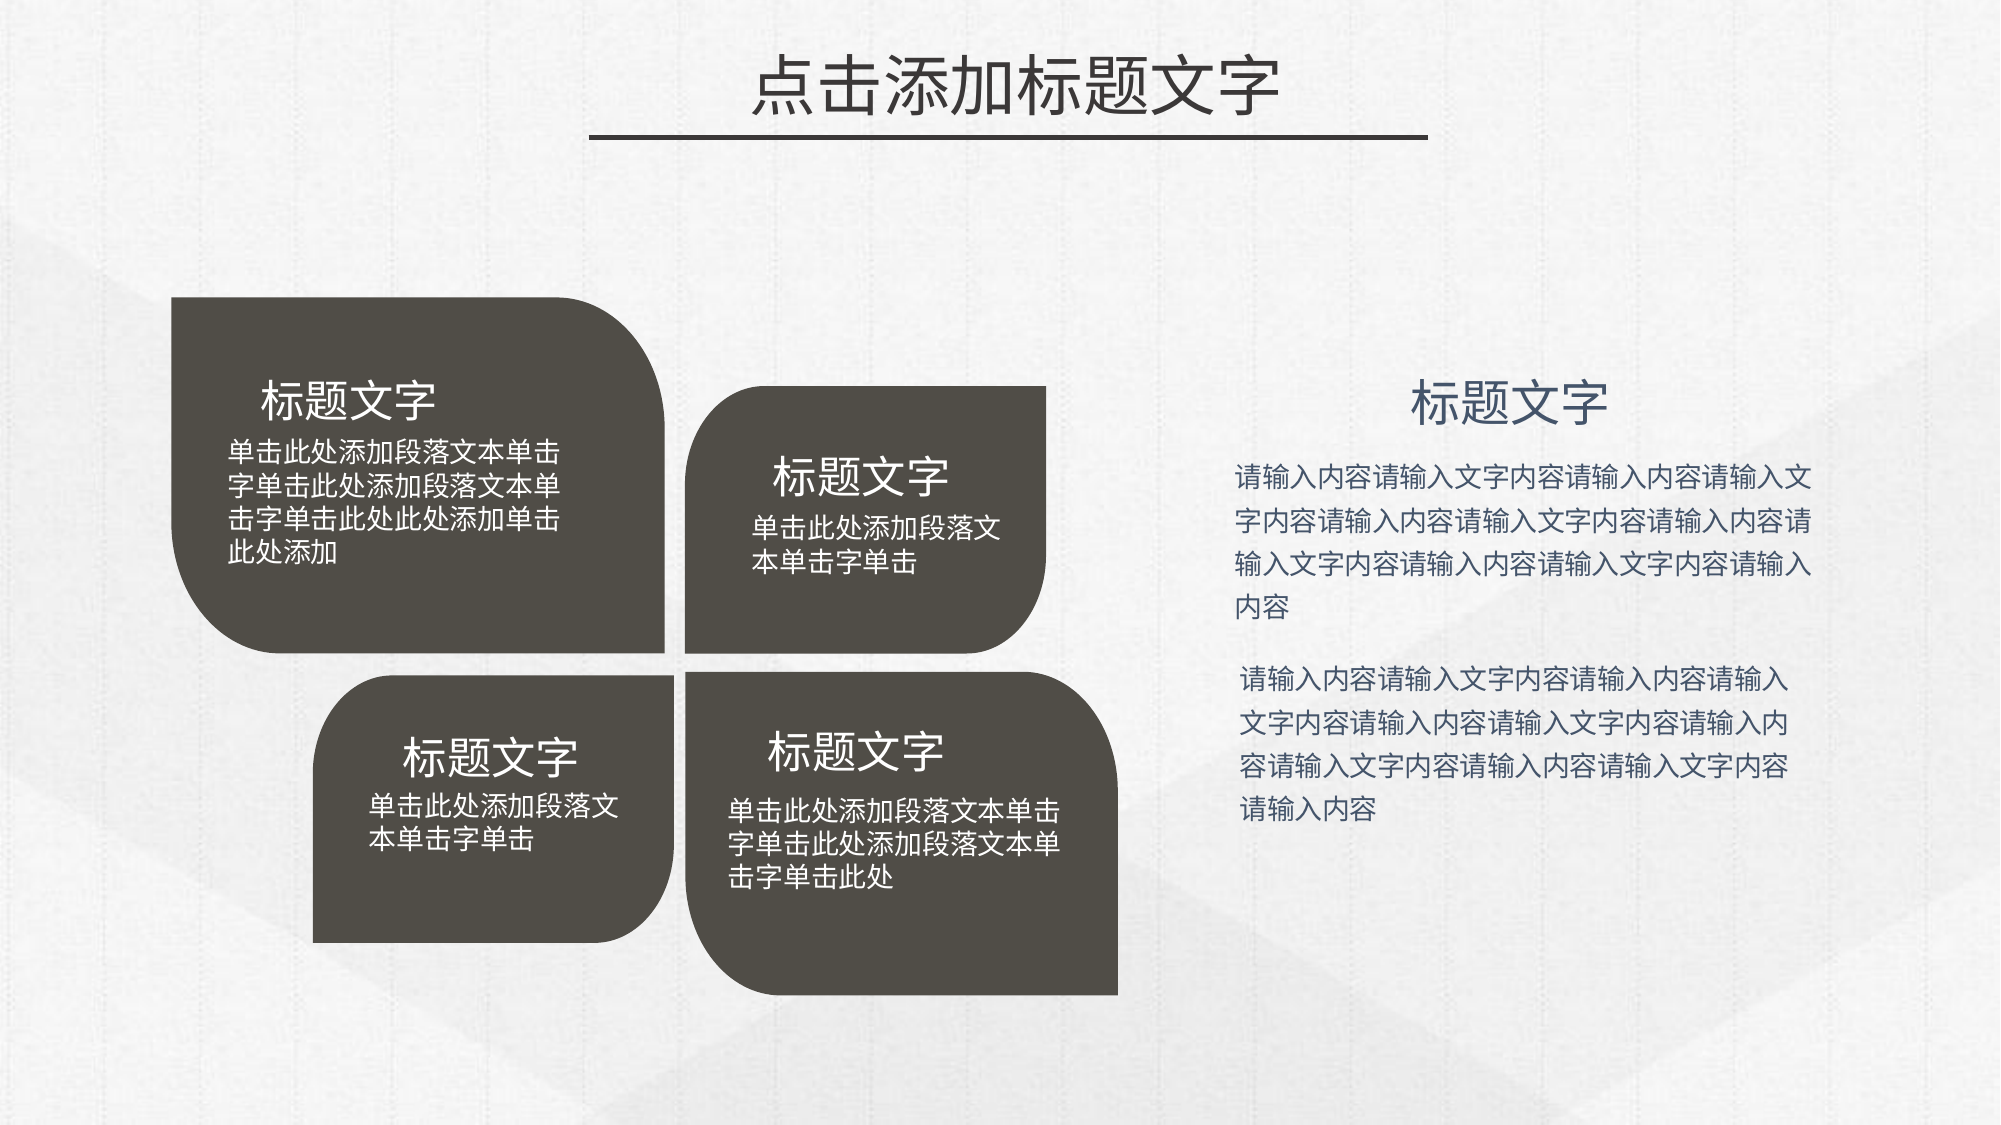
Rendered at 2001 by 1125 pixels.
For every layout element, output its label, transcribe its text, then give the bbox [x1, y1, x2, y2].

text_box 请输入内容请输入文字内容请输入内容请输入文字内容请输入内容请输入文字内容请输入内容请输入文字内容请输入内容请输入文字内容请输入内容 [1220, 642, 1832, 836]
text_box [561, 36, 1472, 138]
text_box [171, 297, 665, 654]
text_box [685, 671, 1118, 996]
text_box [684, 386, 1047, 654]
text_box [312, 675, 679, 943]
picture [0, 0, 2000, 1125]
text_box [1203, 346, 1832, 629]
